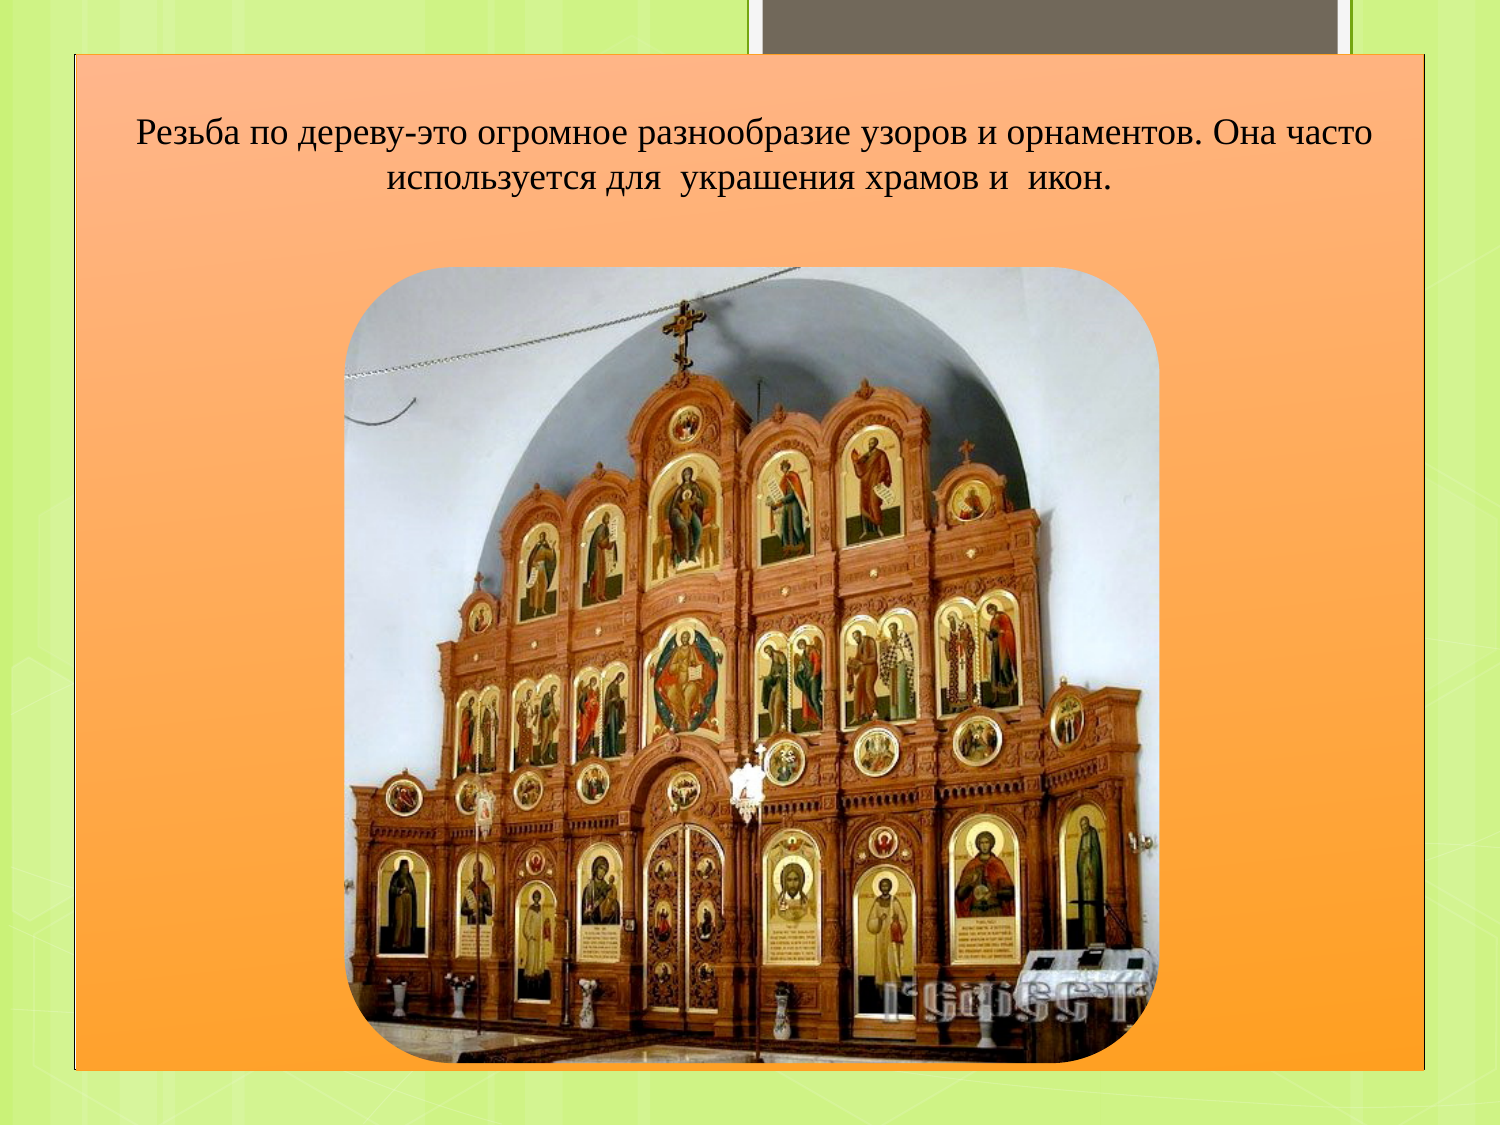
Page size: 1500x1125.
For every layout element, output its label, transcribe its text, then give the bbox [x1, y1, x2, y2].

picture [344, 266, 1160, 1064]
title Резьба по дереву-это огромное разнообразие узоров и орнаментов. Она часто используется для украшения храмов и икон. [76, 54, 1424, 1071]
